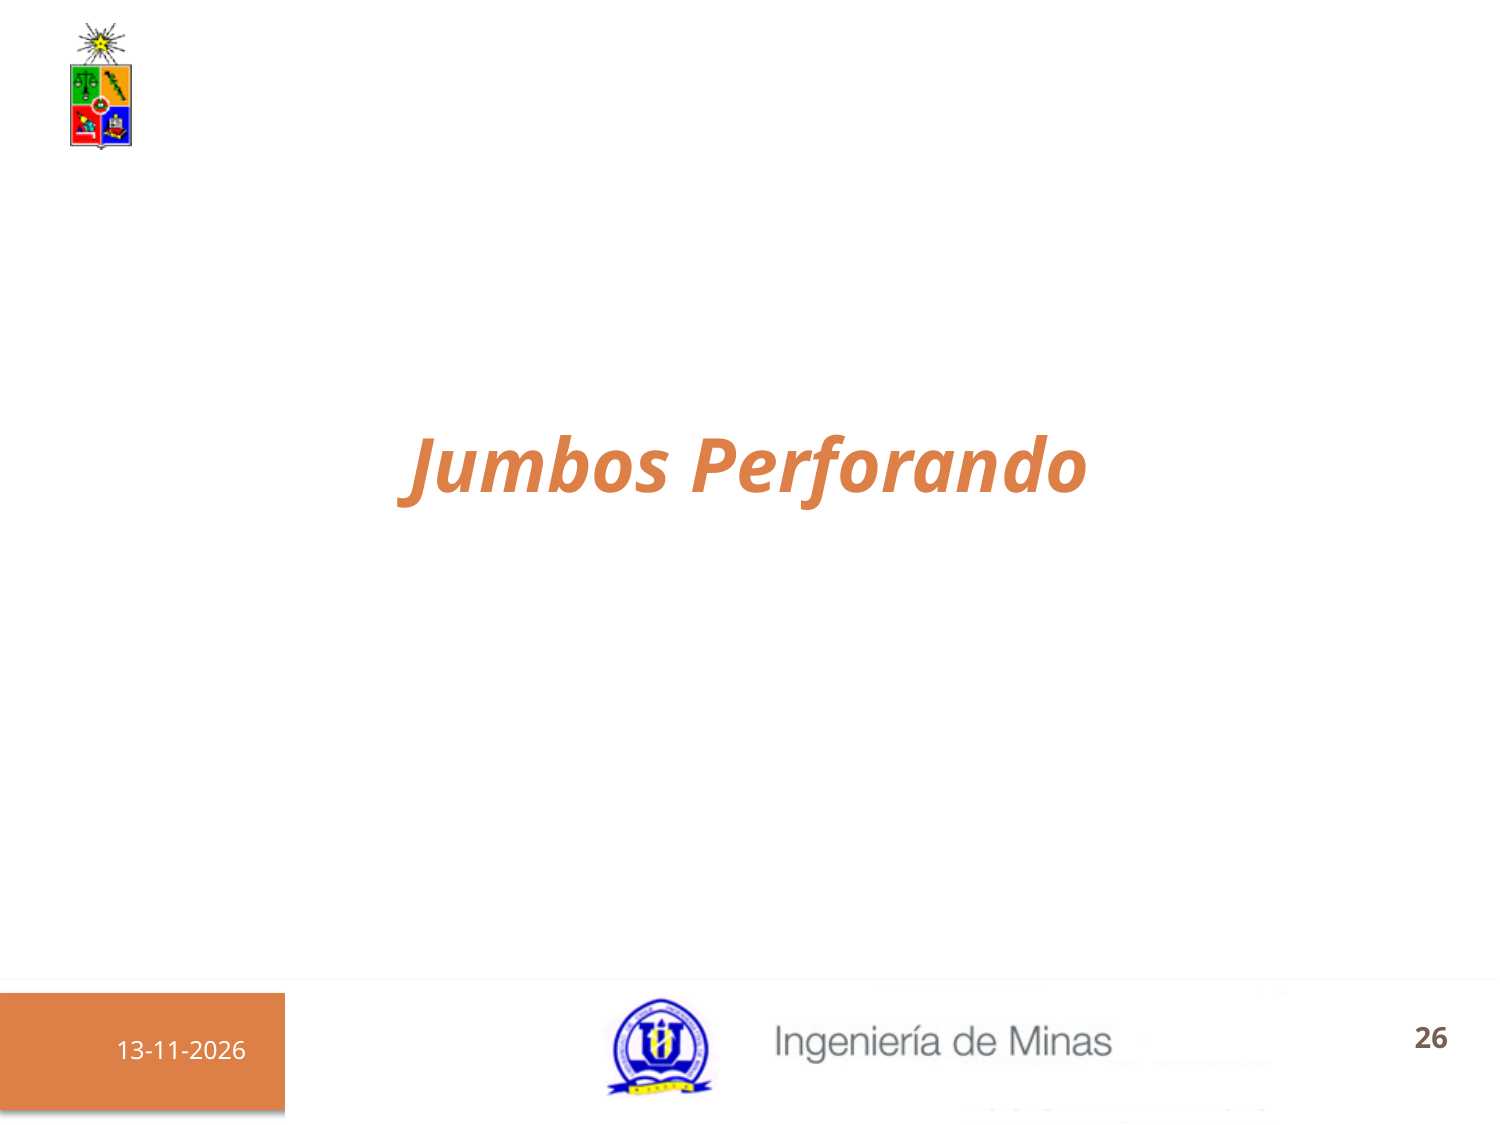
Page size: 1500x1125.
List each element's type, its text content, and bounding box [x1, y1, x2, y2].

picture [69, 23, 132, 151]
picture [285, 980, 1500, 1125]
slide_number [12, 995, 279, 1108]
text_box Jumbos Perforando [81, 410, 1418, 515]
